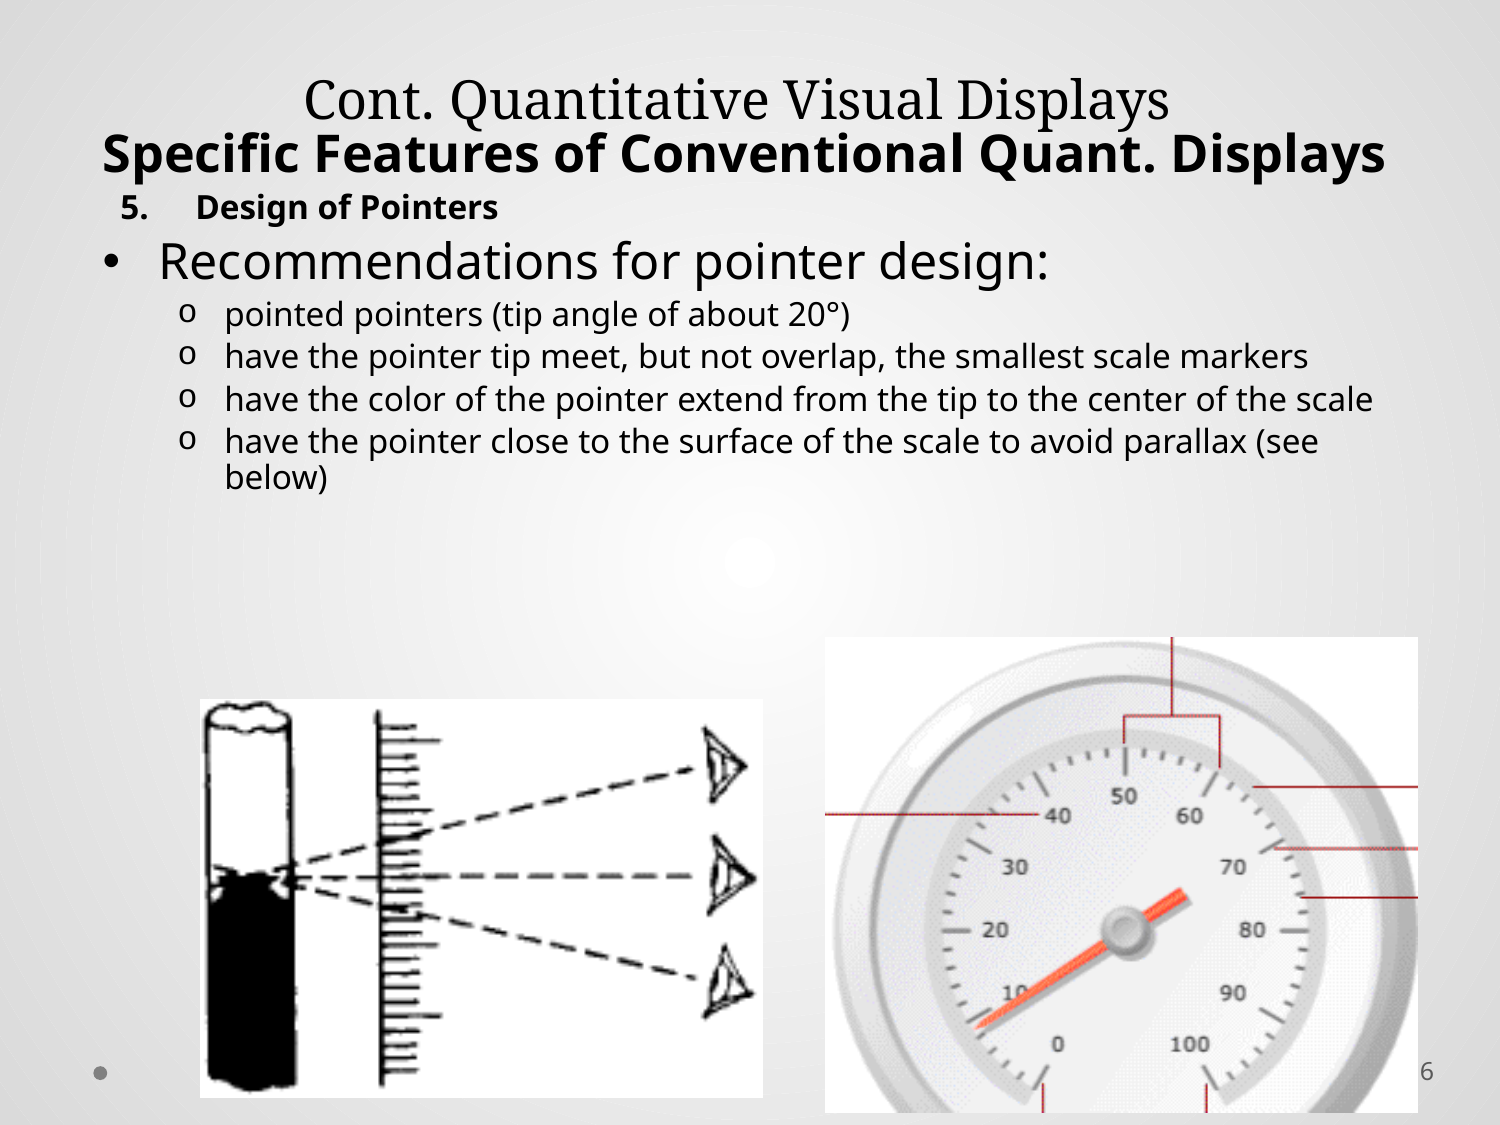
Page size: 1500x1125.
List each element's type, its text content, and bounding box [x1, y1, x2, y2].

picture [199, 699, 763, 1098]
title Cont. Quantitative Visual Displays [62, 37, 1413, 138]
list Specific Features of Conventional Quant. Displays Design of Pointers Recommendations for pointer design: pointed pointers (tip angle of about 20°) have the pointer tip meet, but not overlap, the smallest scale markers have the color of the pointer extend from the tip to the center of the scale have the pointer close to the surface of the scale to avoid parallax (see below) [87, 112, 1438, 1125]
slide_number 16 [1423, 1042, 1494, 1103]
picture [824, 637, 1418, 1113]
